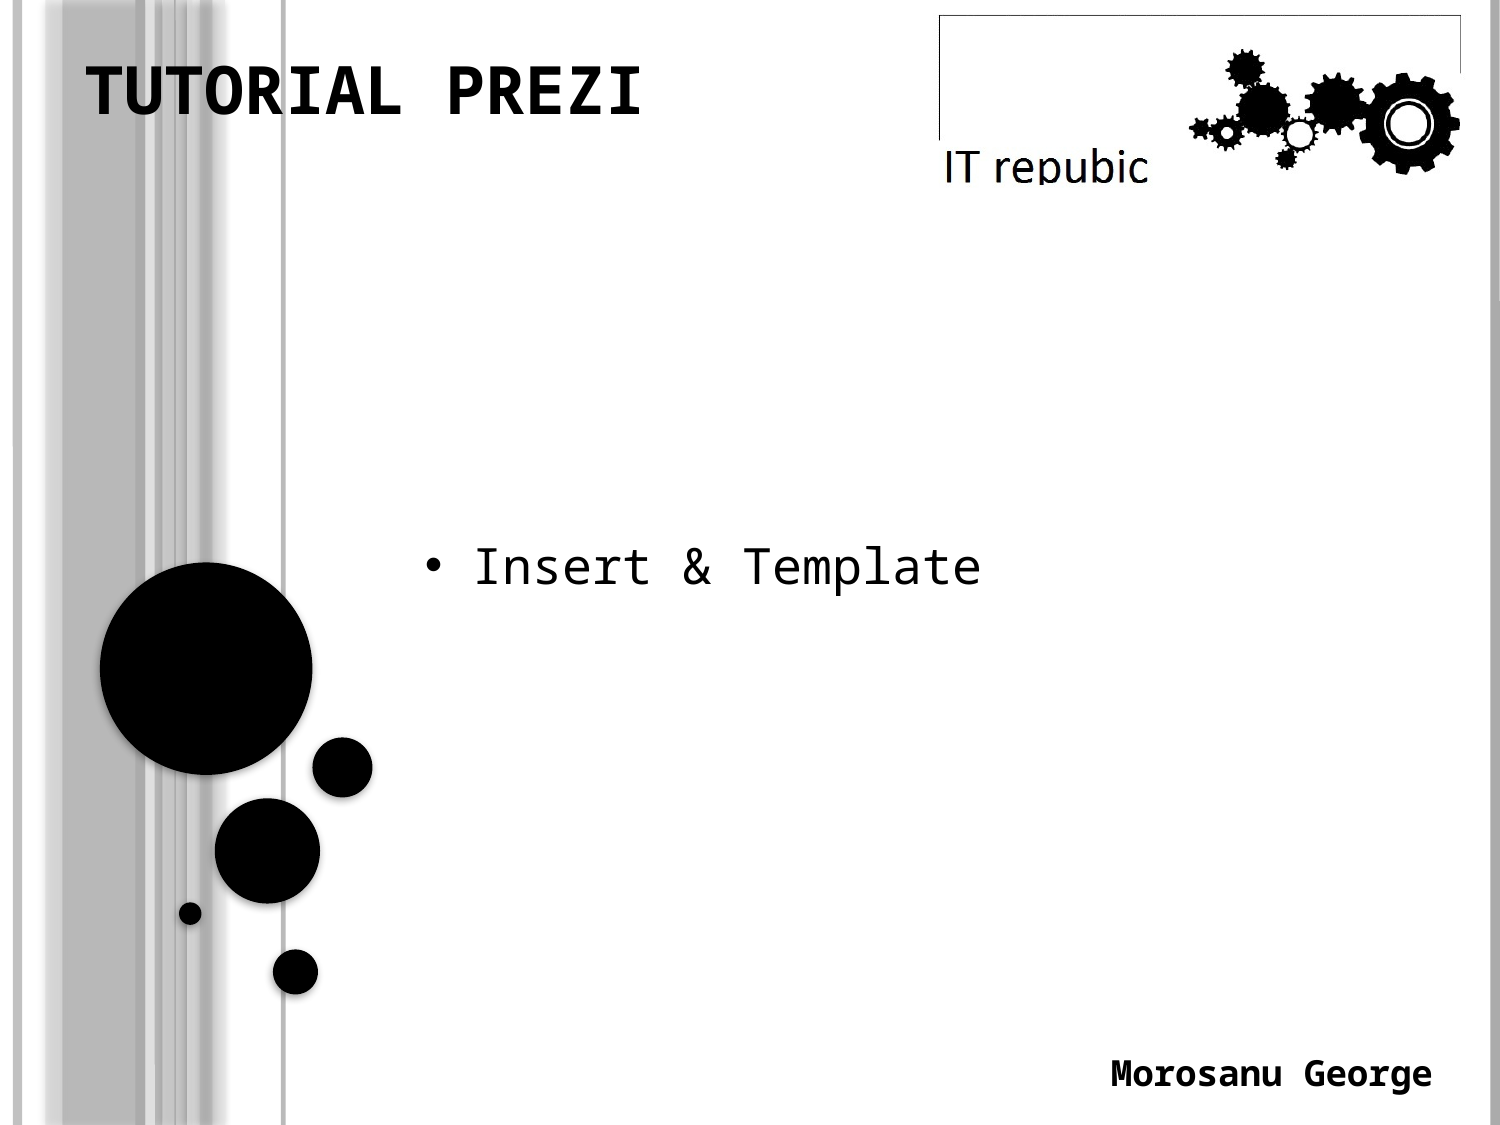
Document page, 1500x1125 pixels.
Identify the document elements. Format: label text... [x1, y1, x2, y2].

subtitle Morosanu George [457, 1042, 1470, 1102]
text_box Insert & Template [410, 527, 1161, 603]
picture [925, 0, 1476, 193]
title Tutorial PREZI [70, 46, 879, 136]
